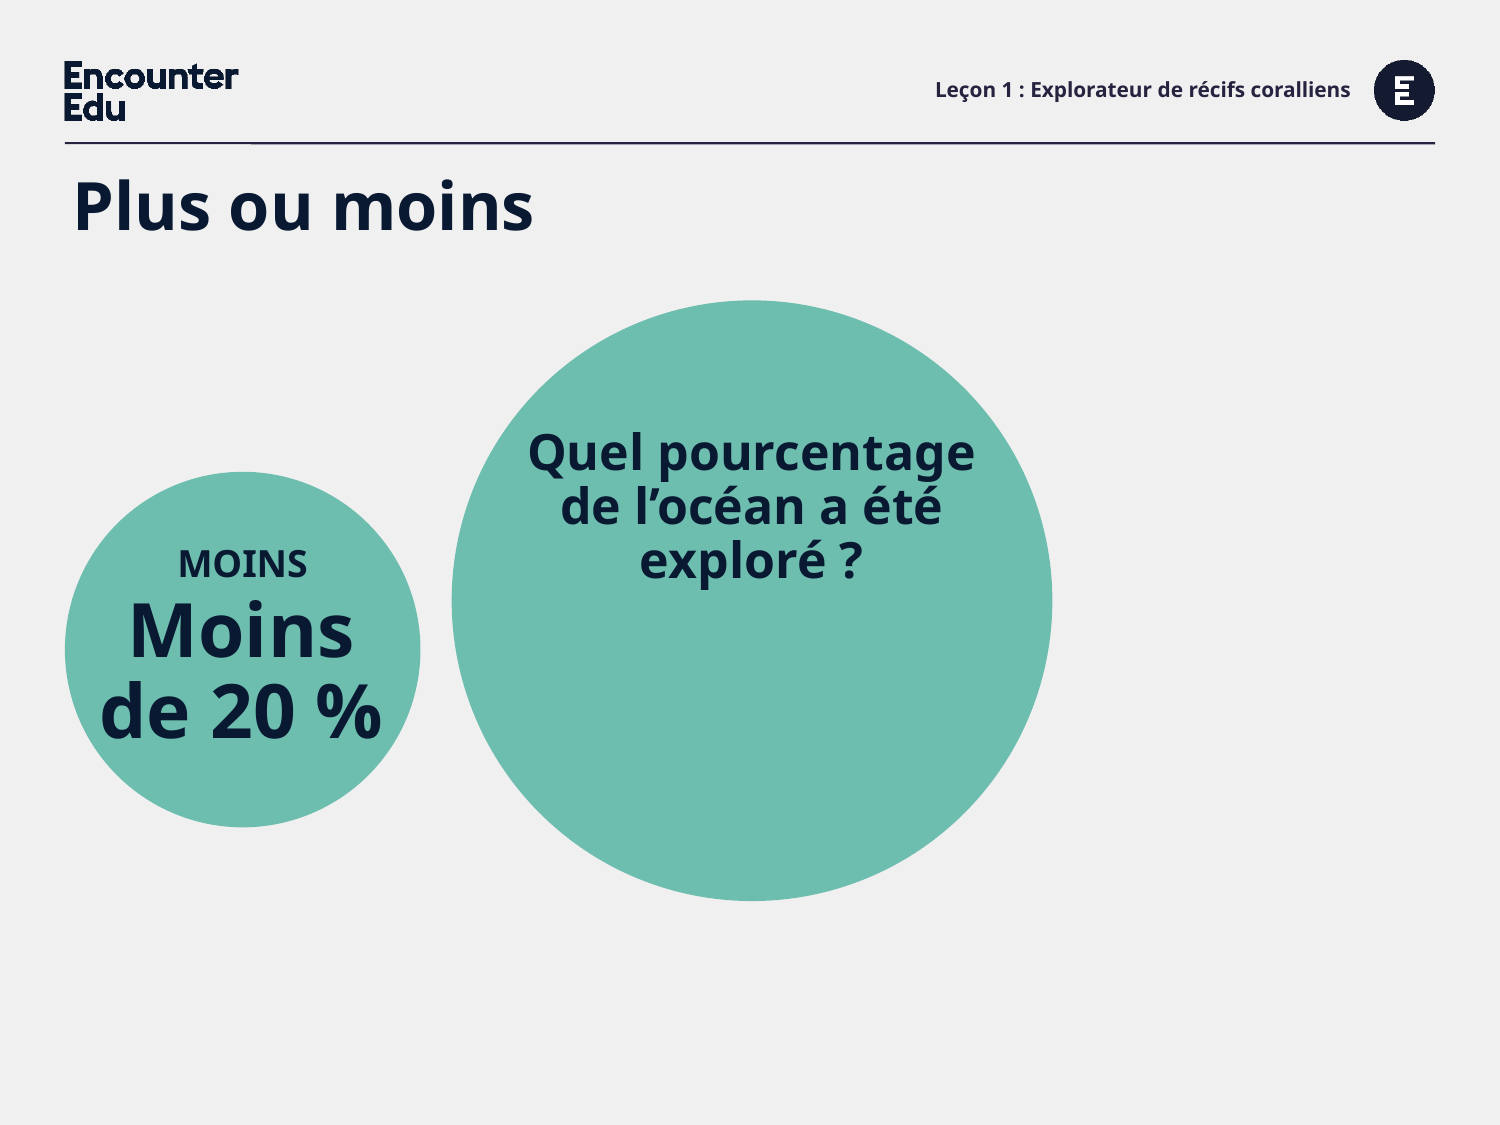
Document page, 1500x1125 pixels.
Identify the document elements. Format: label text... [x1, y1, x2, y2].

list MOINS [64, 495, 421, 635]
title Leçon 1 : Explorateur de récifs coralliens [749, 67, 1359, 114]
text_box Plus ou moins [64, 156, 587, 252]
picture [1372, 58, 1436, 122]
picture [60, 59, 243, 122]
list Quel pourcentage de l’océan a été exploré ? [482, 419, 1021, 602]
list Moins de 20 % [82, 585, 400, 768]
